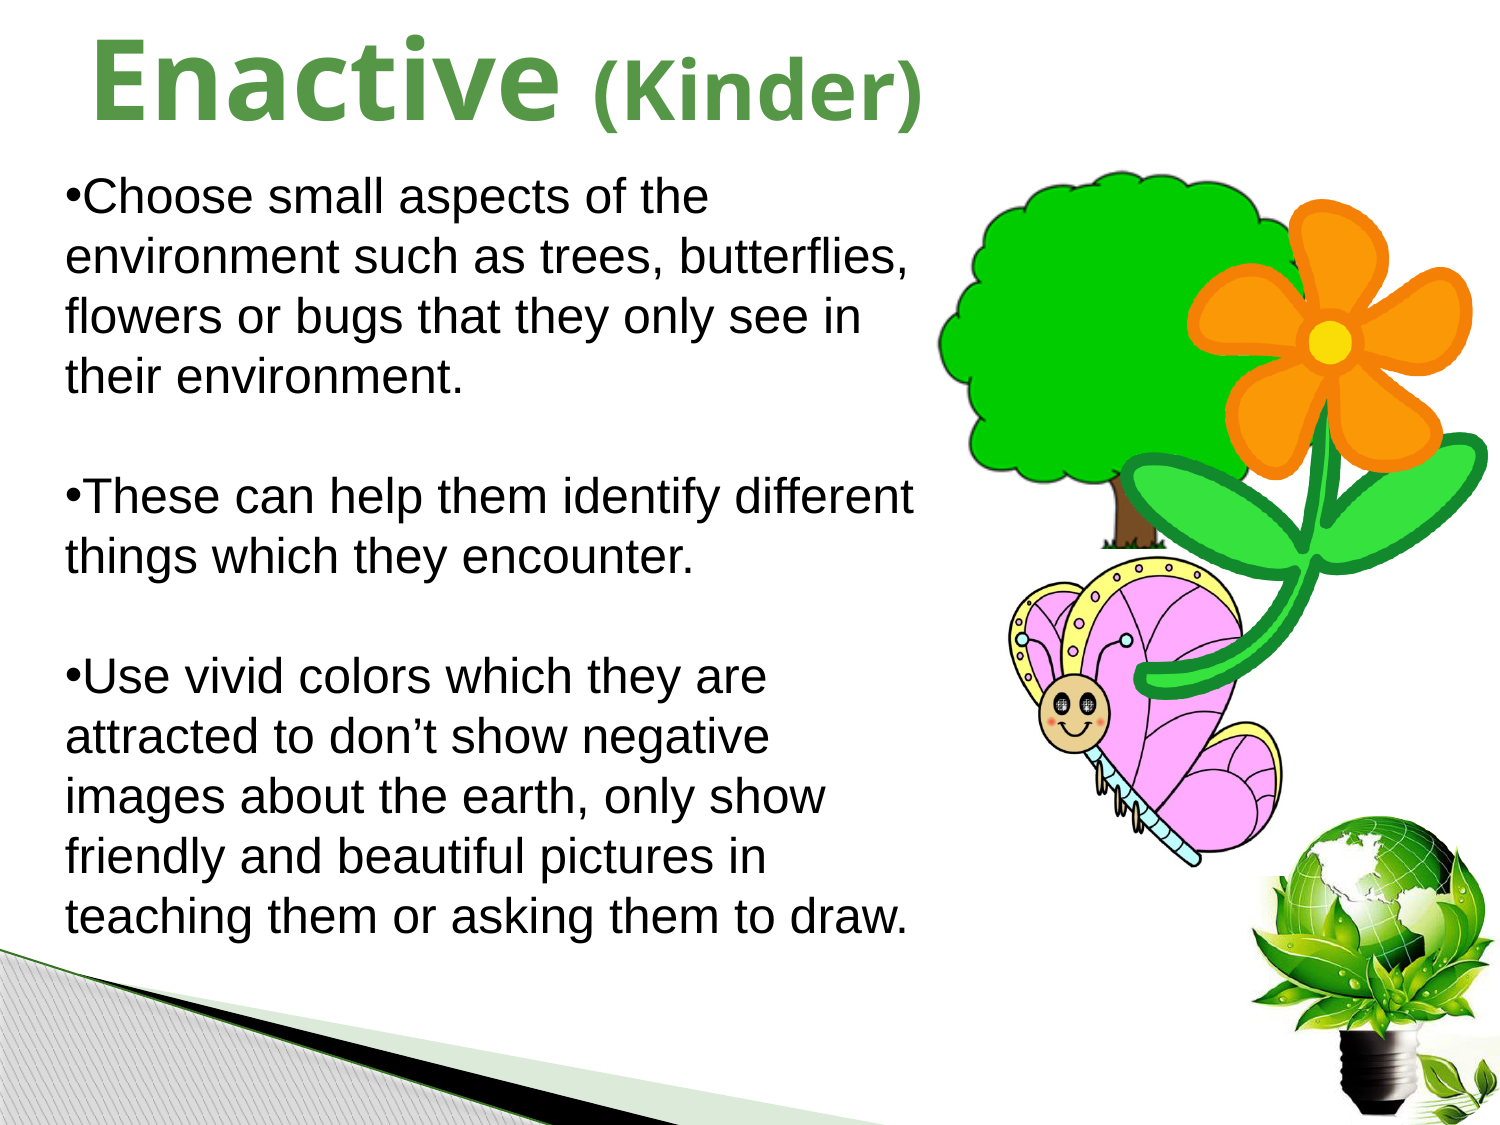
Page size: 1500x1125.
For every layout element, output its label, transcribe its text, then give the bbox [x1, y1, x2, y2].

text_box Enactive (Kinder) [42, 0, 940, 150]
text_box Choose small aspects of the environment such as trees, butterflies, flowers or bugs that they only see in their environment. These can help them identify different things which they encounter. Use vivid colors which they are attracted to don’t show negative images about the earth, only show friendly and beautiful pictures in teaching them or asking them to draw. [49, 156, 938, 1042]
picture [912, 162, 1500, 1125]
